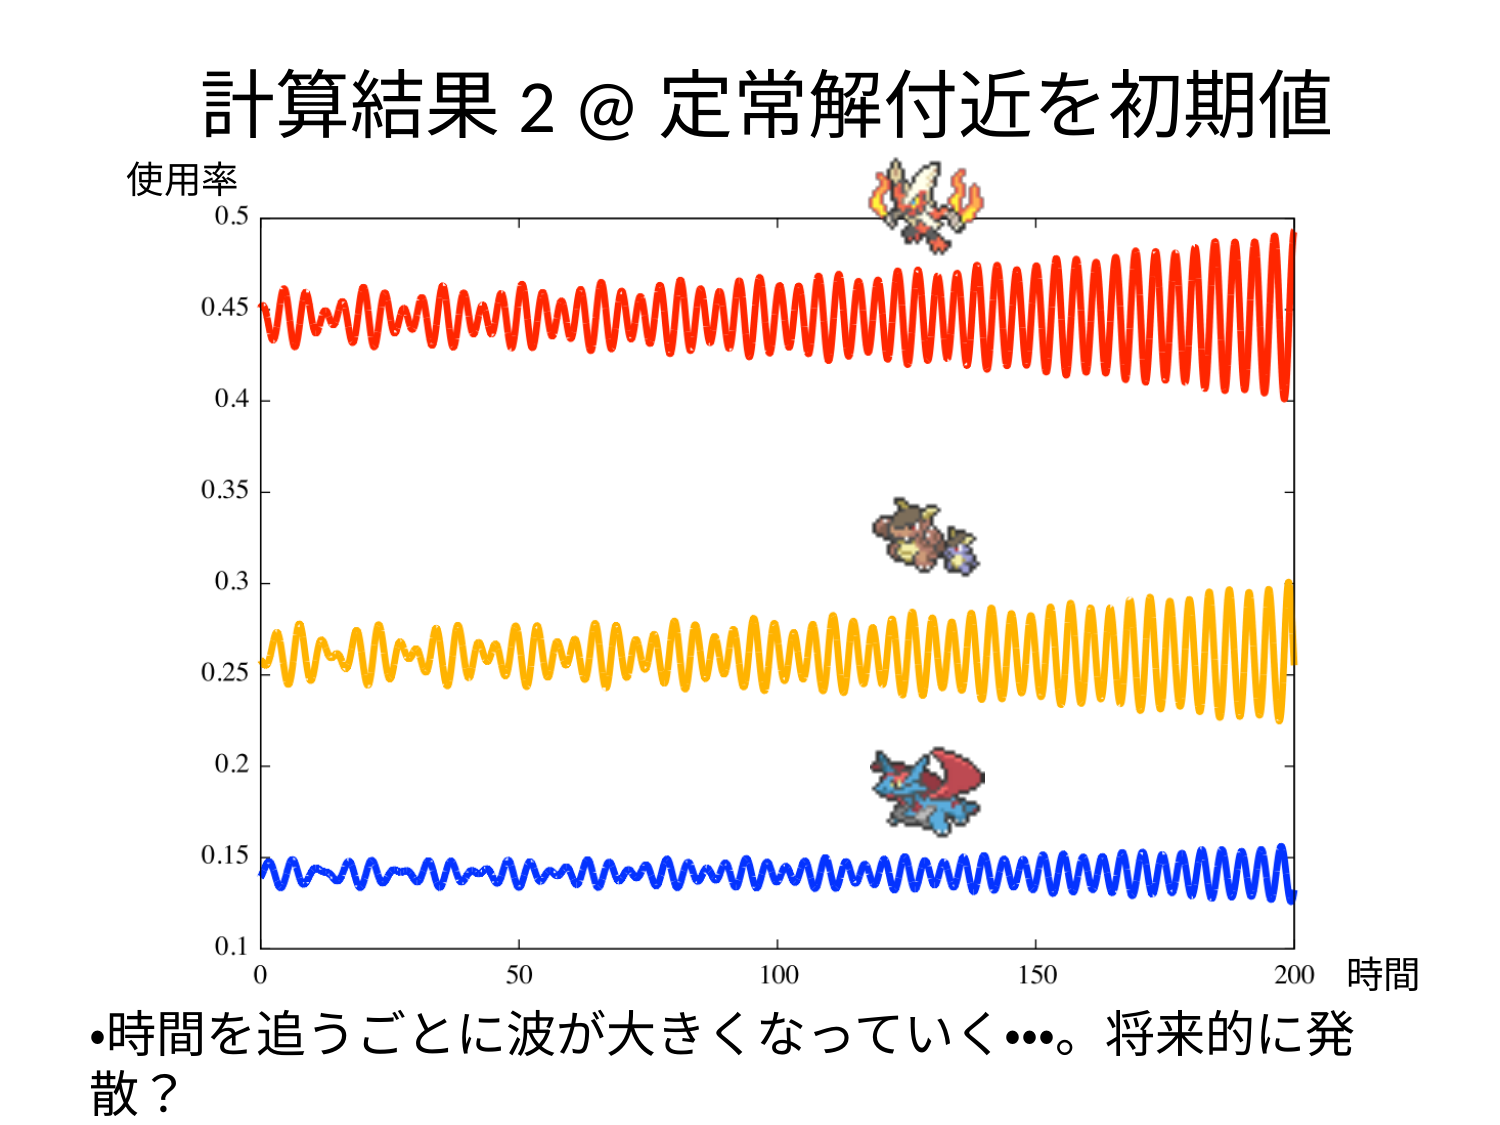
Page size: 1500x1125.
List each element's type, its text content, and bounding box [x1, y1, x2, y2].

text_box ・時間を追うごとに波が大きくなっていく・・・。将来的に発散？ [75, 994, 1459, 1125]
text_box 時間 [1331, 944, 1476, 1004]
title 計算結果2 @定常解付近を初期値 [75, 45, 1459, 161]
text_box 使用率 [112, 148, 256, 209]
picture [174, 138, 1326, 1005]
